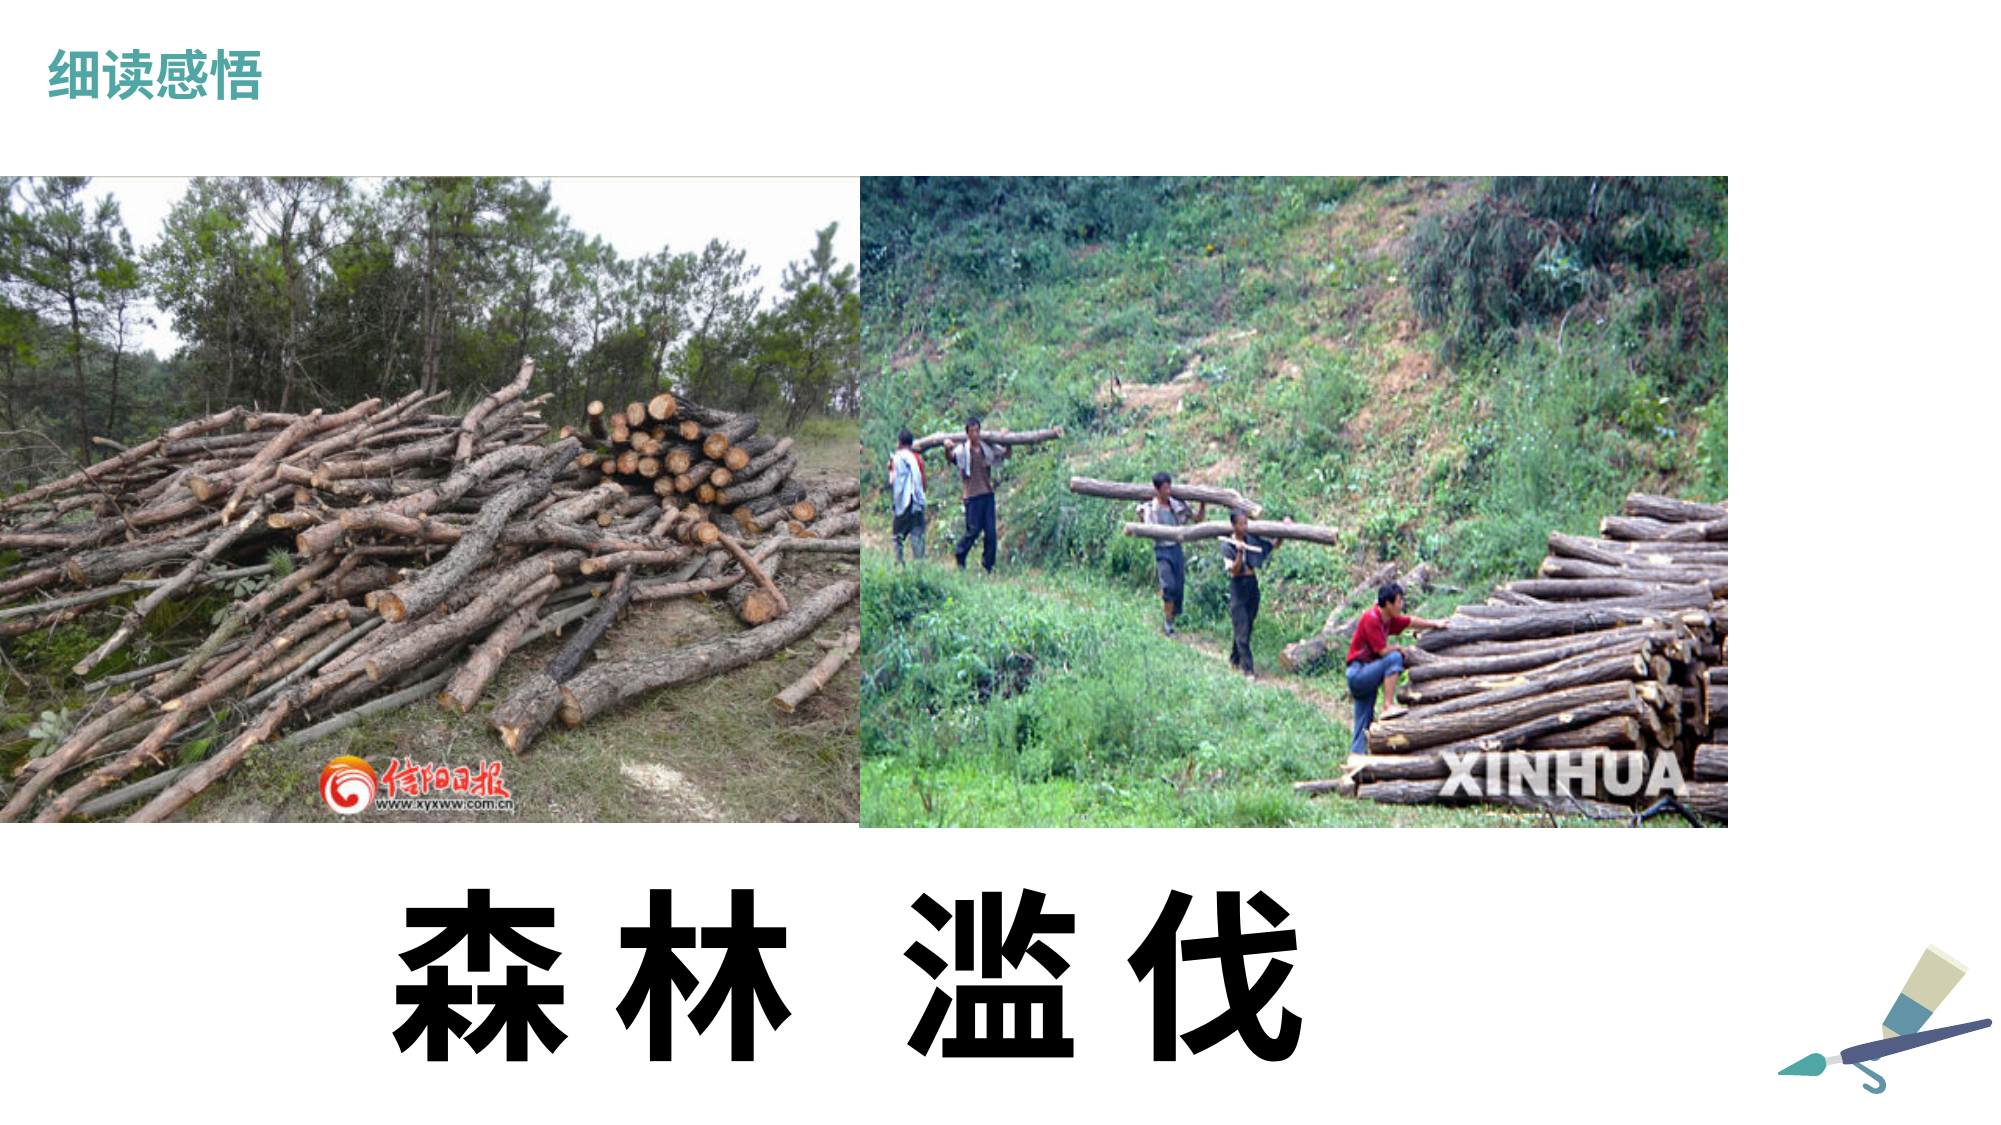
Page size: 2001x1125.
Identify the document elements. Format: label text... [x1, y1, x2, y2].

picture [0, 176, 1728, 828]
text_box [1811, 945, 1974, 1125]
text_box 滥 伐 [884, 855, 1369, 1090]
text_box 森 林 [373, 855, 812, 1090]
text_box 细读感悟 [32, 33, 347, 114]
